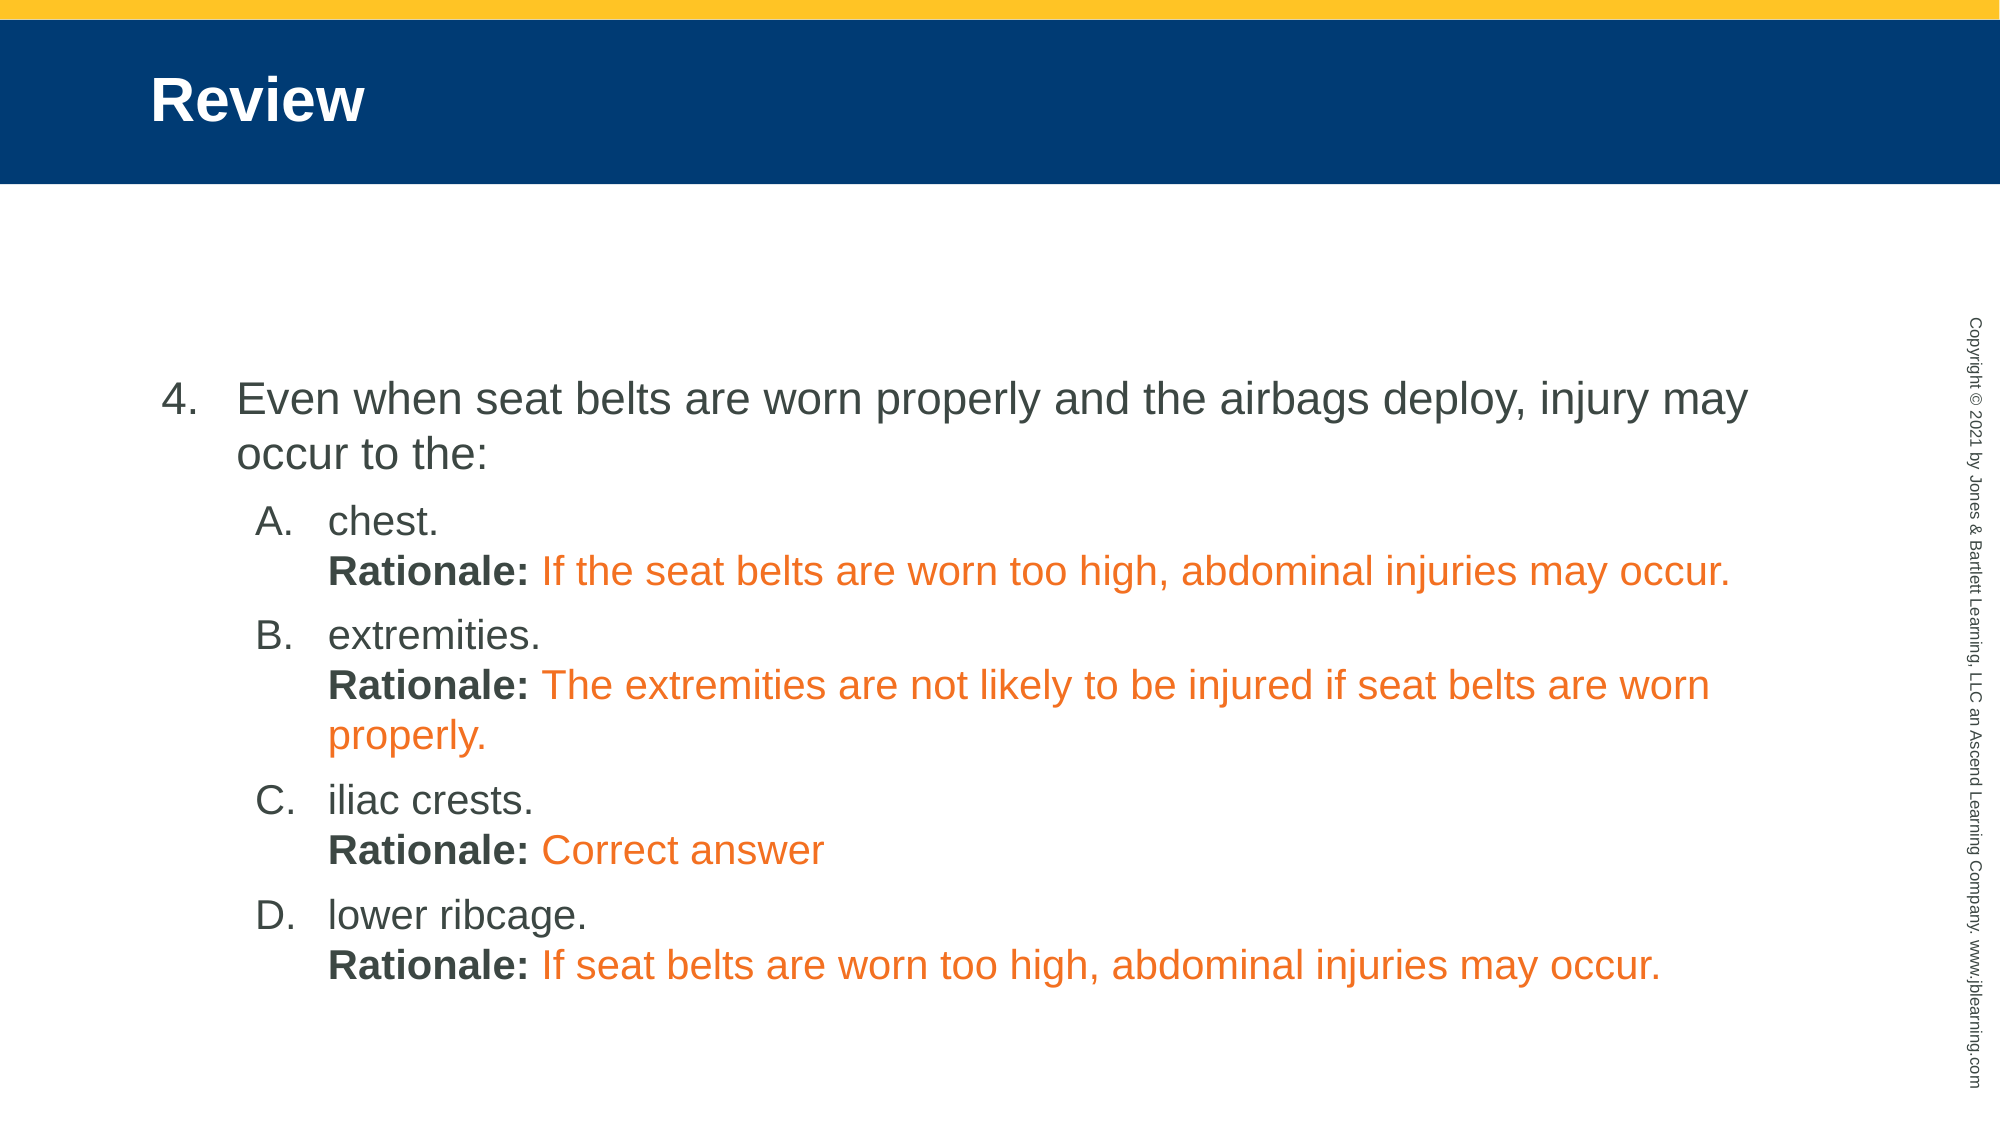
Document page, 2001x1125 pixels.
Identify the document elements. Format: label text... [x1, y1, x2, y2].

title Review [0, 19, 2000, 185]
list Even when seat belts are worn properly and the airbags deploy, injury may occur to the: chest. Rationale: If the seat belts are worn too high, abdominal injuries may occur. extremities. Rationale: The extremities are not likely to be injured if seat belts are worn properly. iliac crests. Rationale: Correct answer lower ribcage. Rationale: If seat belts are worn too high, abdominal injuries may occur. [146, 361, 1859, 1016]
